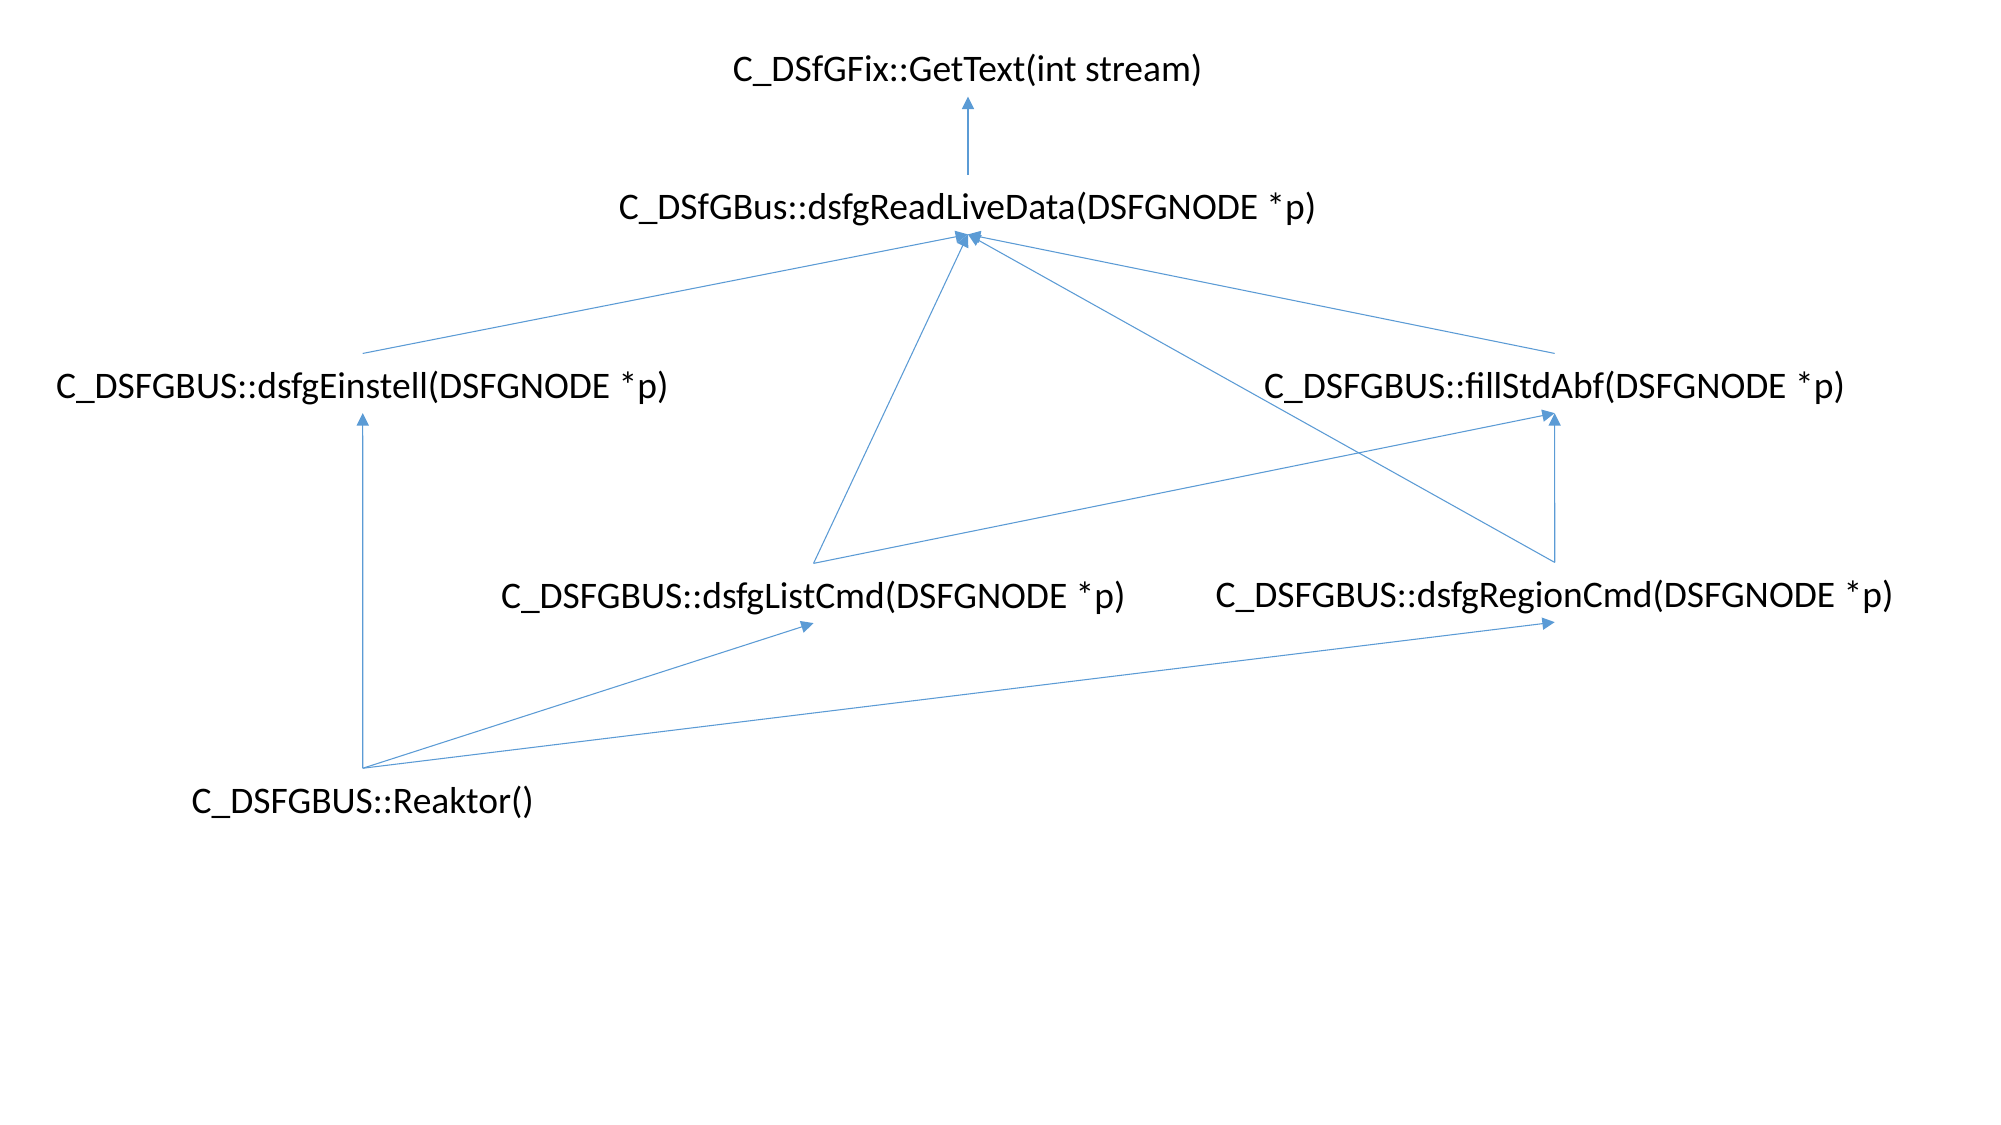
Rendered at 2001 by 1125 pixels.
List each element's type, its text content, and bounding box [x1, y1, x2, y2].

text_box C_DSFGBUS::dsfgEinstell(DSFGNODE *p) [41, 353, 685, 414]
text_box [362, 235, 813, 354]
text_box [363, 623, 814, 769]
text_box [363, 622, 1555, 769]
text_box C_DSFGBUS::Reaktor() [176, 768, 549, 828]
text_box C_DSFGBUS::fillStdAbf(DSFGNODE *p) [1555, 353, 1861, 414]
text_box C_DSfGBus::dsfgReadLiveData(DSFGNODE *p) [603, 174, 1332, 235]
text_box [813, 235, 967, 414]
text_box C_DSFGBUS::dsfgRegionCmd(DSFGNODE *p) [1200, 562, 1909, 623]
text_box C_DSFGBUS::dsfgListCmd(DSFGNODE *p) [486, 563, 1141, 622]
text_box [967, 235, 1555, 414]
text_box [813, 414, 1555, 564]
text_box C_DSfGFix::GetText(int stream) [718, 36, 1218, 97]
